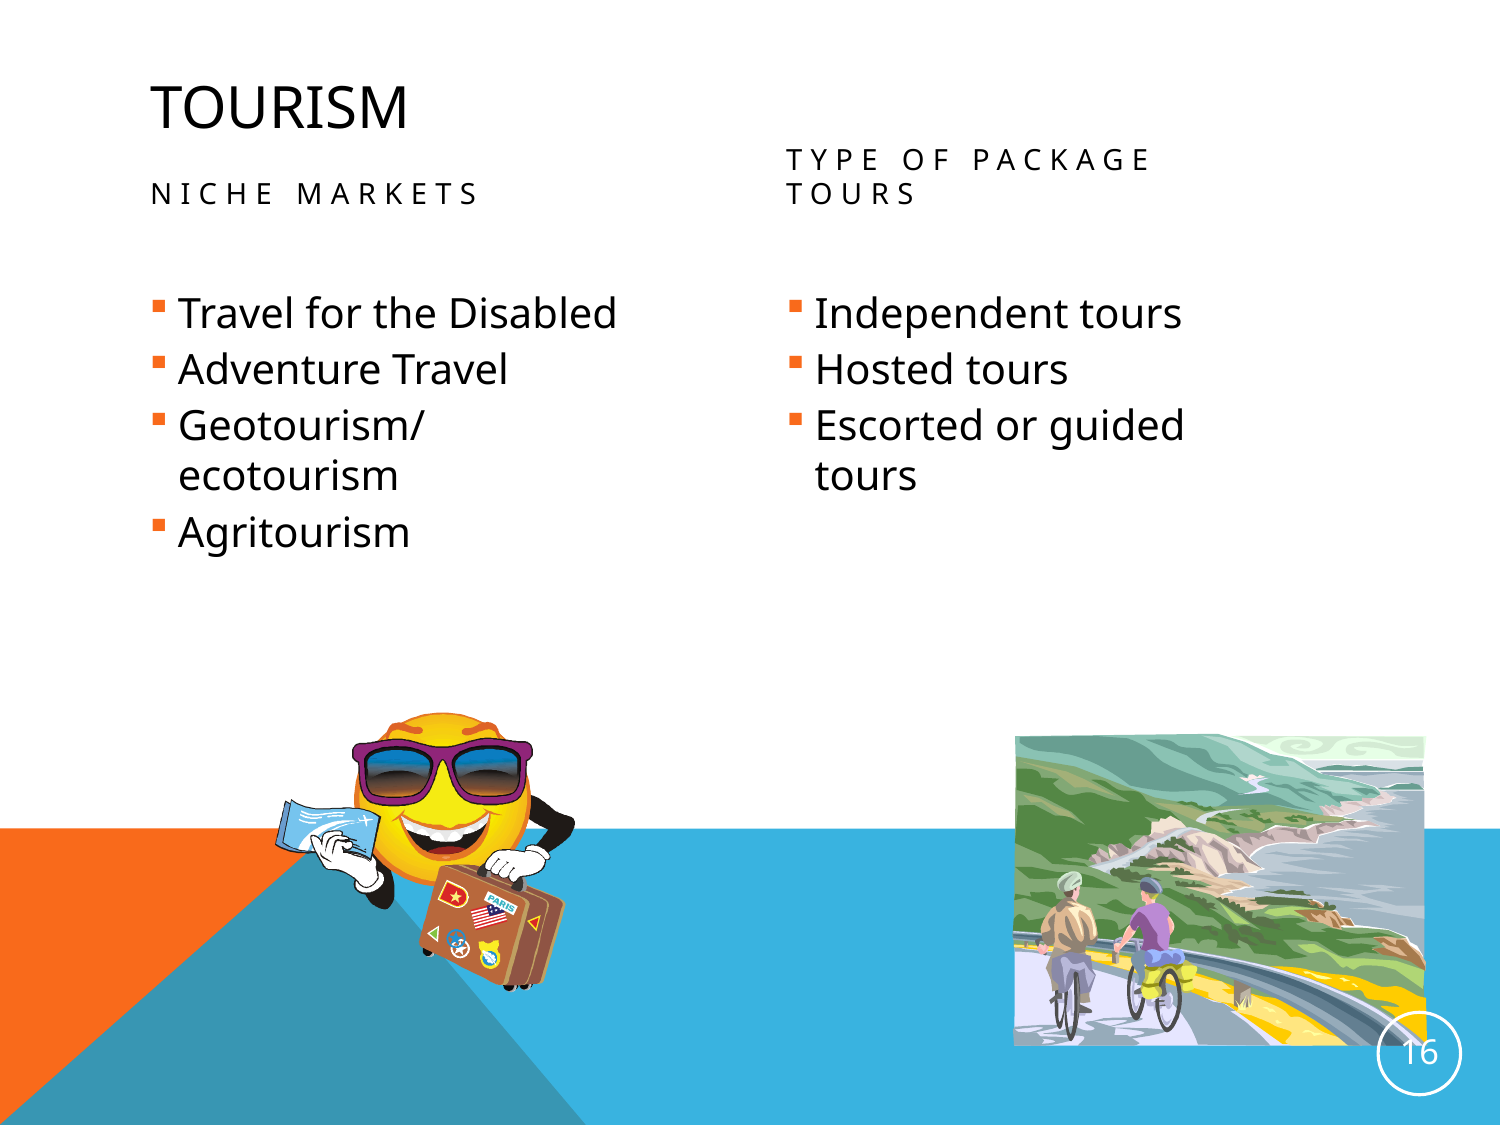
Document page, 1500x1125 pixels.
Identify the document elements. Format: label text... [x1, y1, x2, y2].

list Niche Markets [135, 179, 660, 270]
slide_number 16 [1376, 1013, 1463, 1097]
list Travel for the Disabled Adventure Travel Geotourism/ecotourism Agritourism [134, 279, 660, 790]
title Tourism [135, 60, 1369, 150]
picture [1012, 730, 1432, 1049]
picture [274, 712, 576, 993]
list Type of package tours [771, 179, 1296, 270]
list Independent tours Hosted tours Escorted or guided tours [771, 279, 1296, 790]
